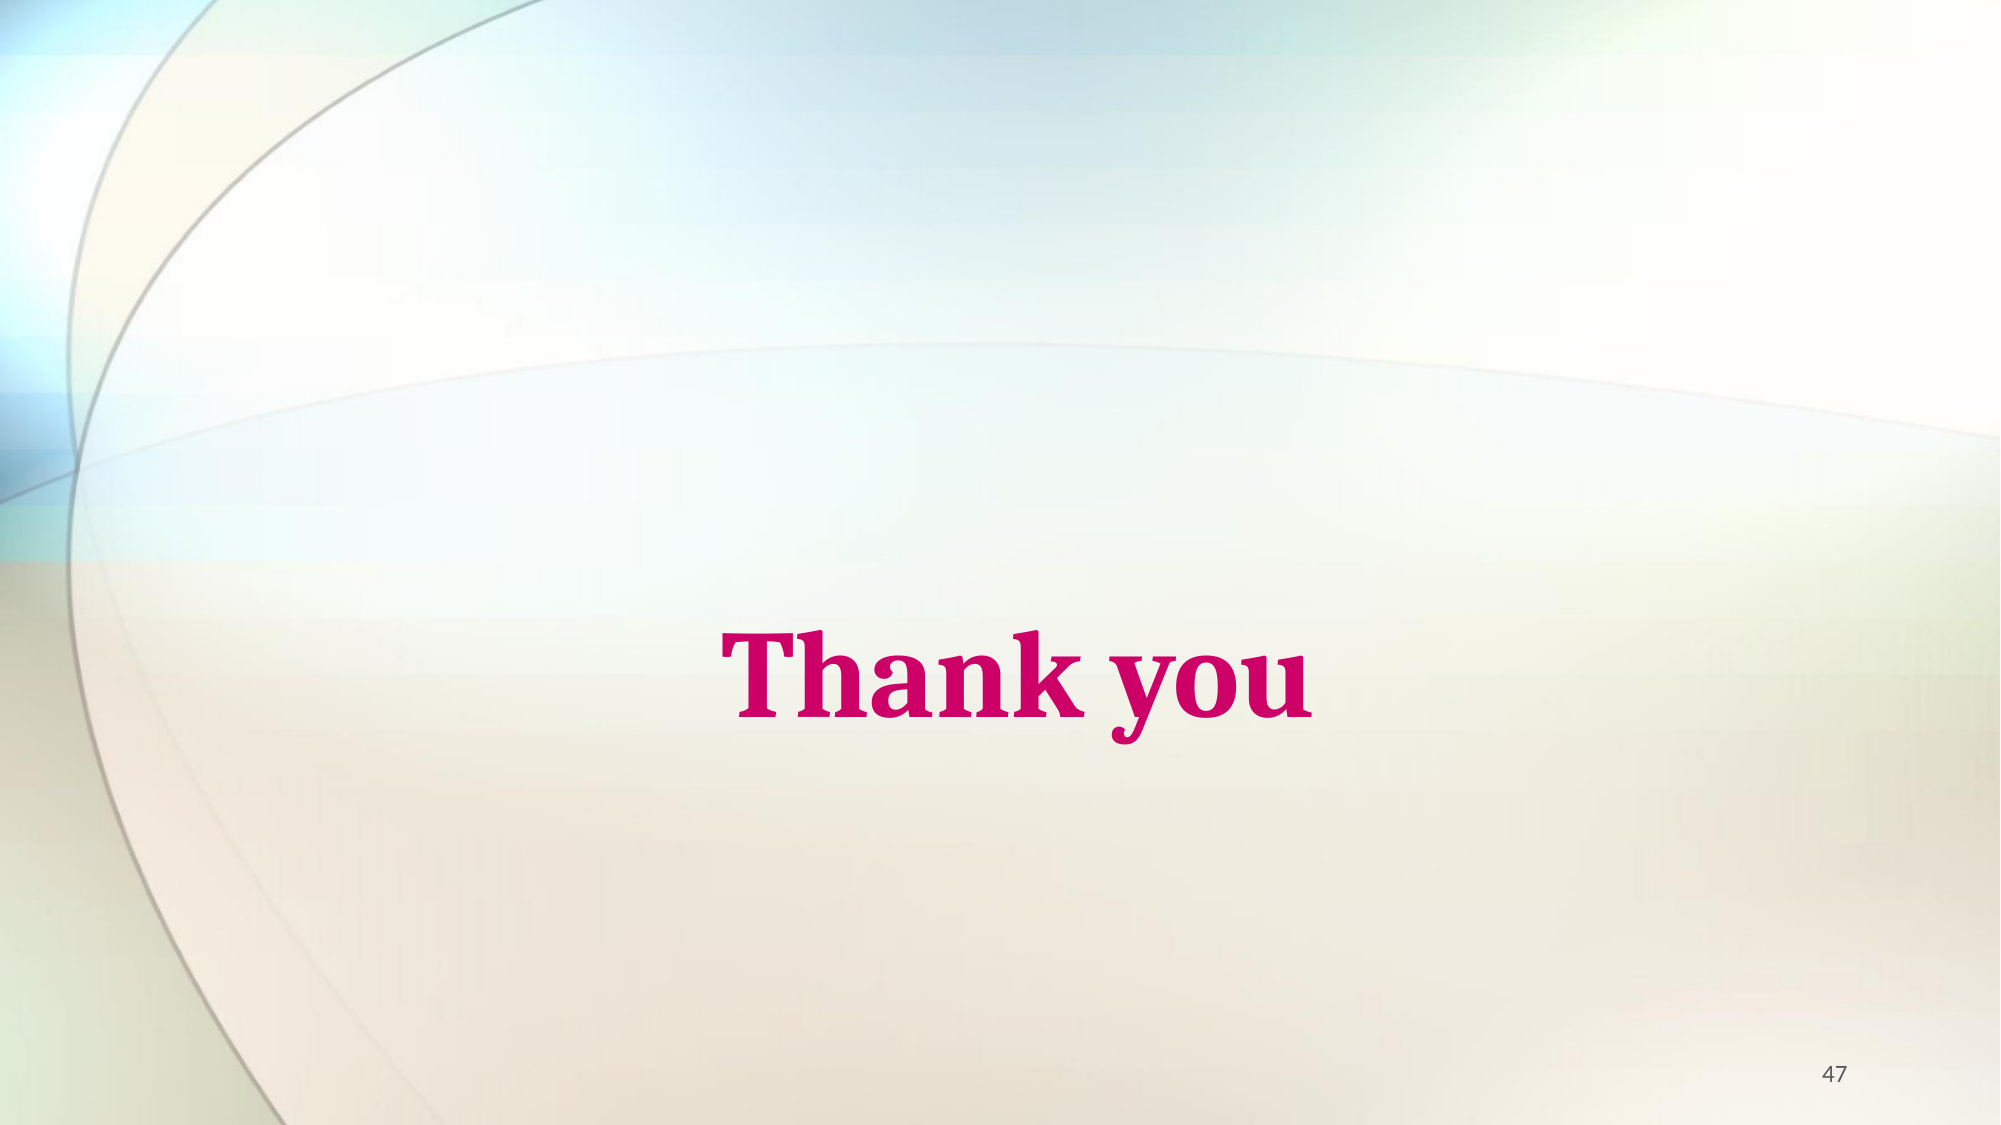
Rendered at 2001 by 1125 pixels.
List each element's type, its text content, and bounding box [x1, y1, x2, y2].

slide_number 47 [1325, 1042, 1863, 1103]
picture [0, 0, 2001, 1125]
title Thank you [203, 280, 1862, 750]
